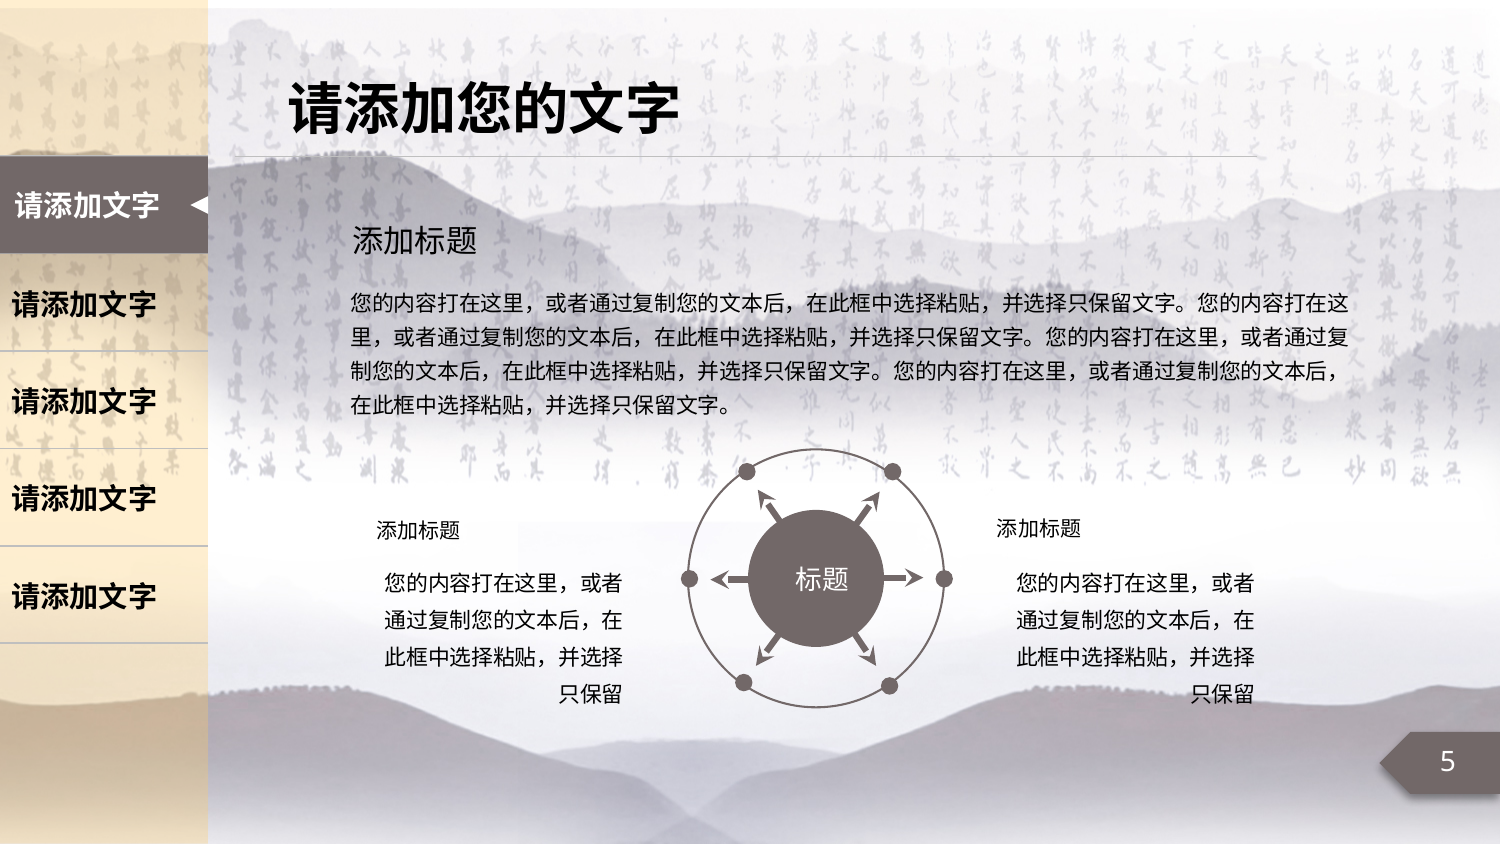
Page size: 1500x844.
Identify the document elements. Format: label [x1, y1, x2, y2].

text_box [353, 509, 639, 718]
picture [208, 0, 1500, 844]
text_box [335, 213, 1377, 462]
text_box [747, 509, 885, 647]
text_box [981, 508, 1271, 718]
text_box [680, 462, 953, 708]
